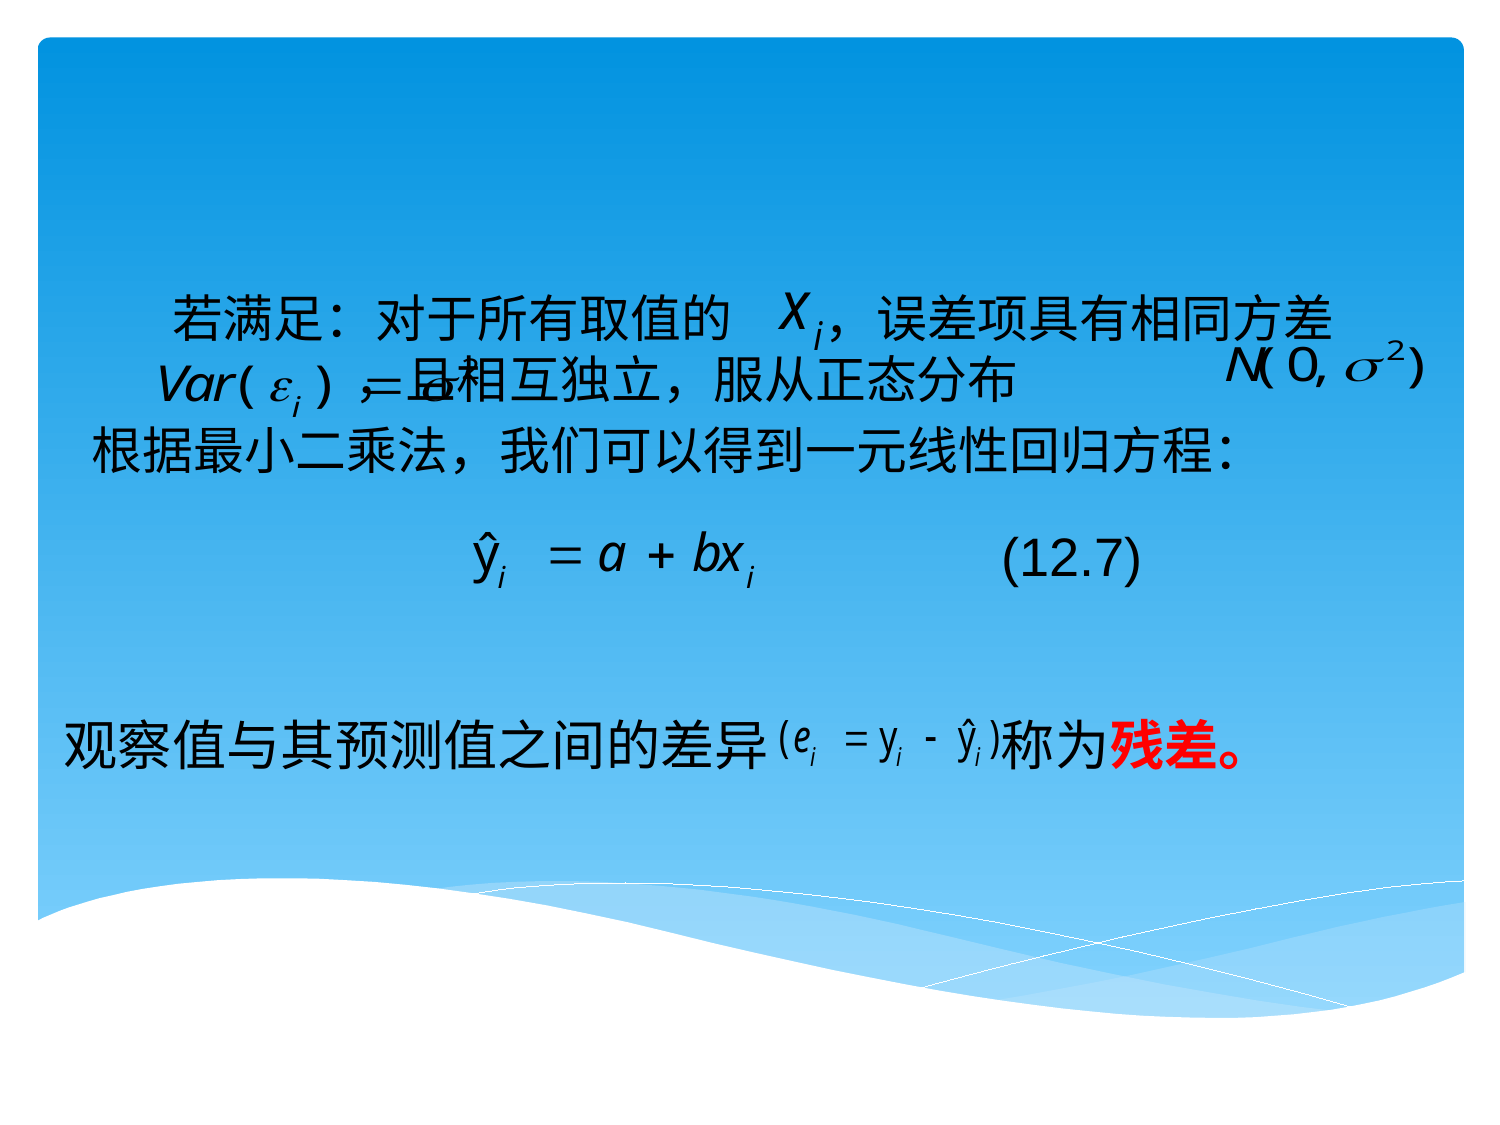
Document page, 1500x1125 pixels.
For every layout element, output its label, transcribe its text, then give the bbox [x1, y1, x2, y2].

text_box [773, 255, 845, 364]
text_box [159, 343, 489, 427]
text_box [1215, 325, 1435, 398]
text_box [780, 703, 1007, 776]
text_box (12.7) [986, 515, 1300, 604]
text_box 若满足：对于所有取值的 ，误差项具有相同方差 ，且相互独立，服从正态分布 根据最小二乘法，我们可以得到一元线性回归方程： [76, 278, 1424, 492]
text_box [466, 514, 775, 599]
text_box 观察值与其预测值之间的差异 称为残差。 [48, 704, 1368, 793]
